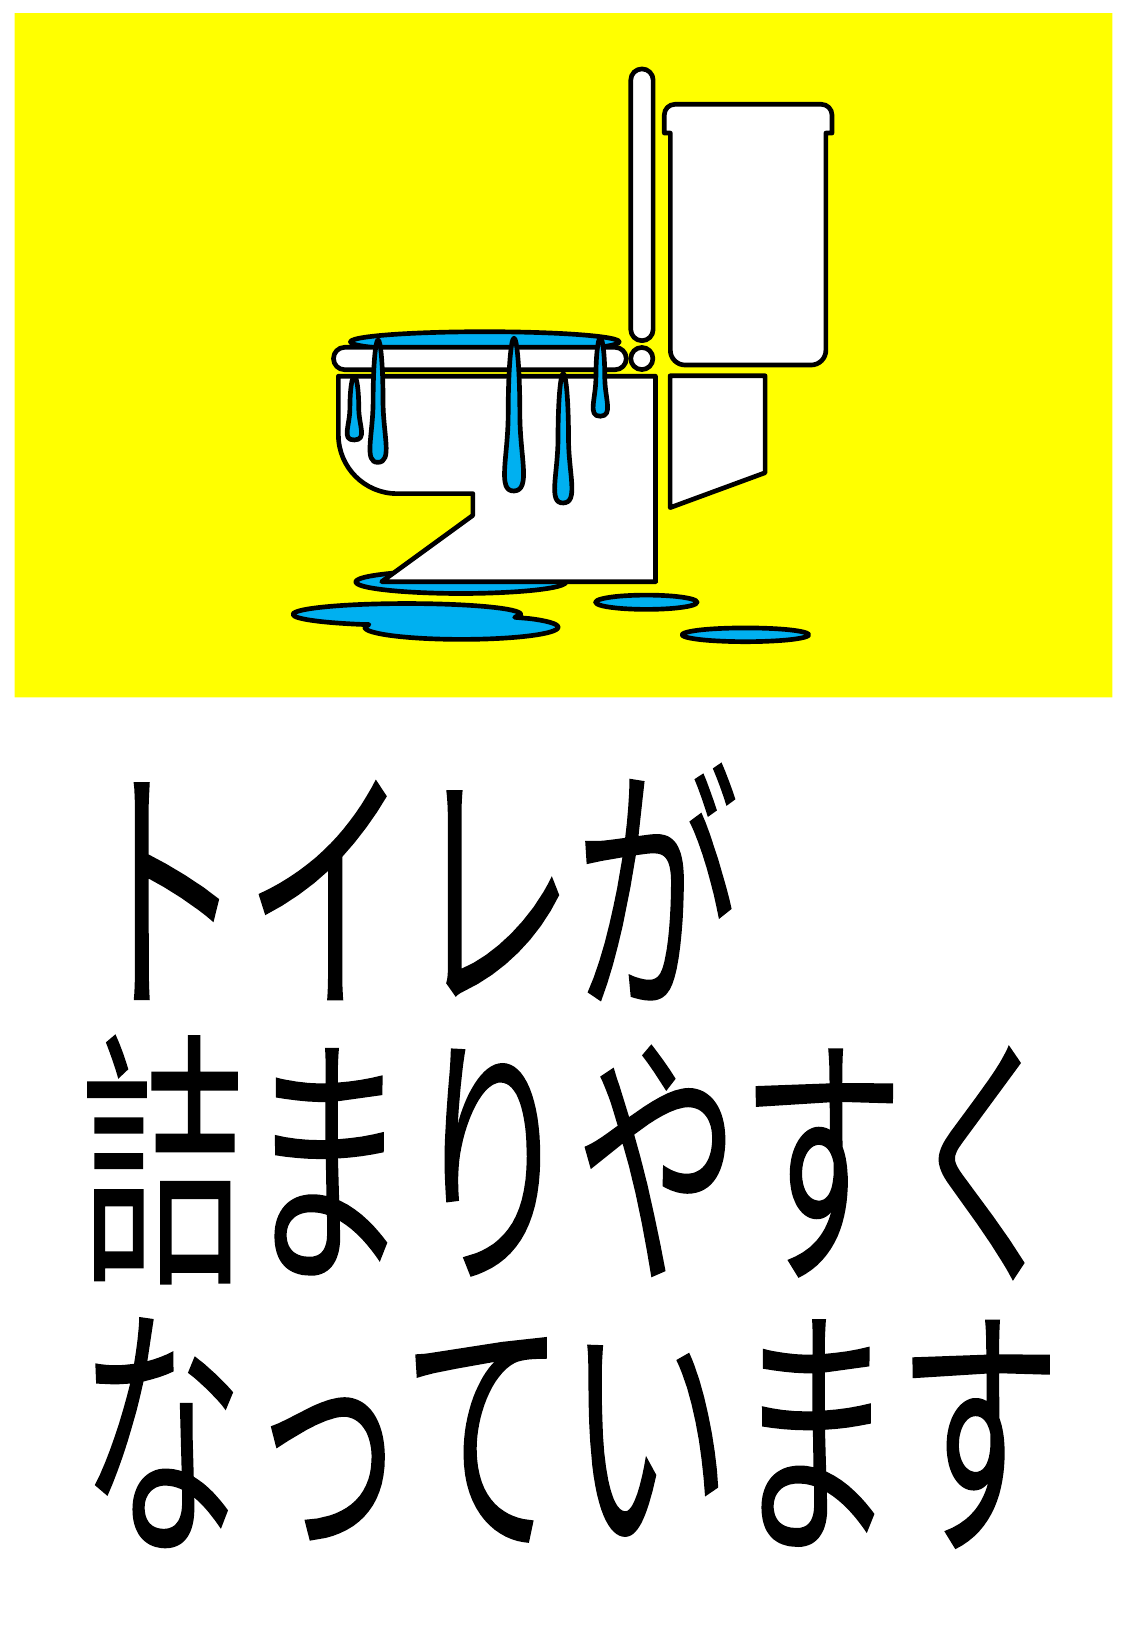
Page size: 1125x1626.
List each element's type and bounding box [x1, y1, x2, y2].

text_box [292, 68, 833, 642]
text_box [12, 11, 1115, 700]
